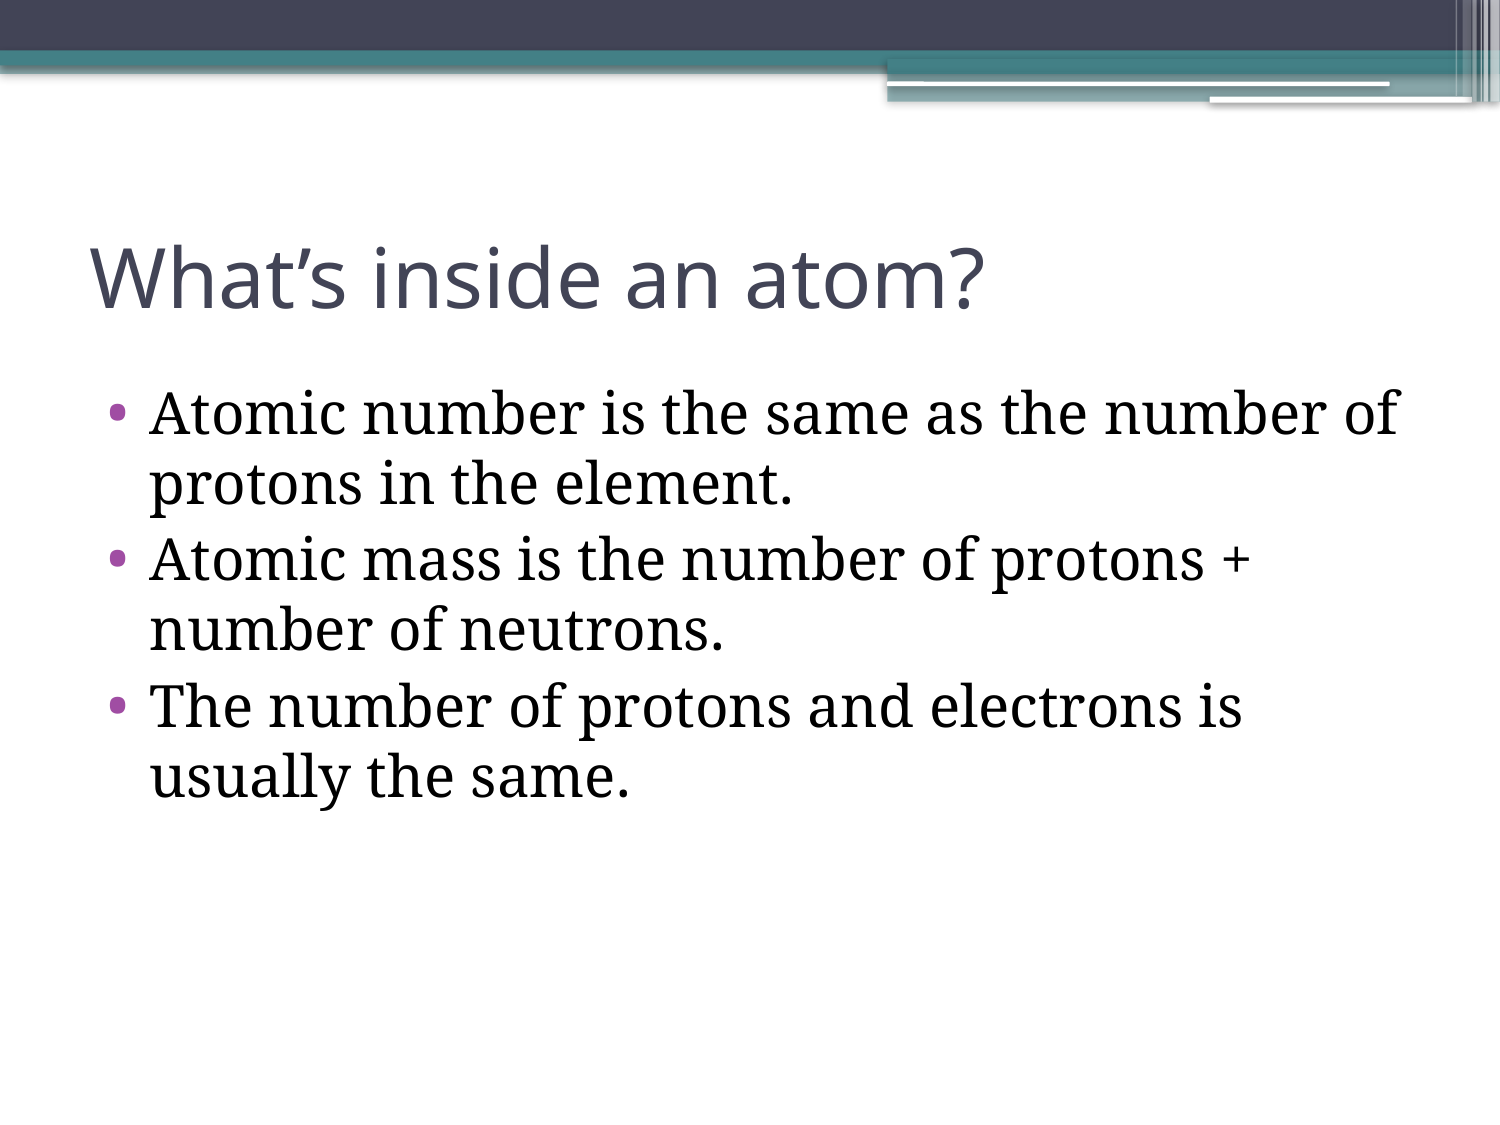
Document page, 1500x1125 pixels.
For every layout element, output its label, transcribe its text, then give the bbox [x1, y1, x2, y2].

list Atomic number is the same as the number of protons in the element. Atomic mass is the number of protons + number of neutrons. The number of protons and electrons is usually the same. [75, 368, 1425, 1079]
title What’s inside an atom? [75, 187, 1425, 363]
